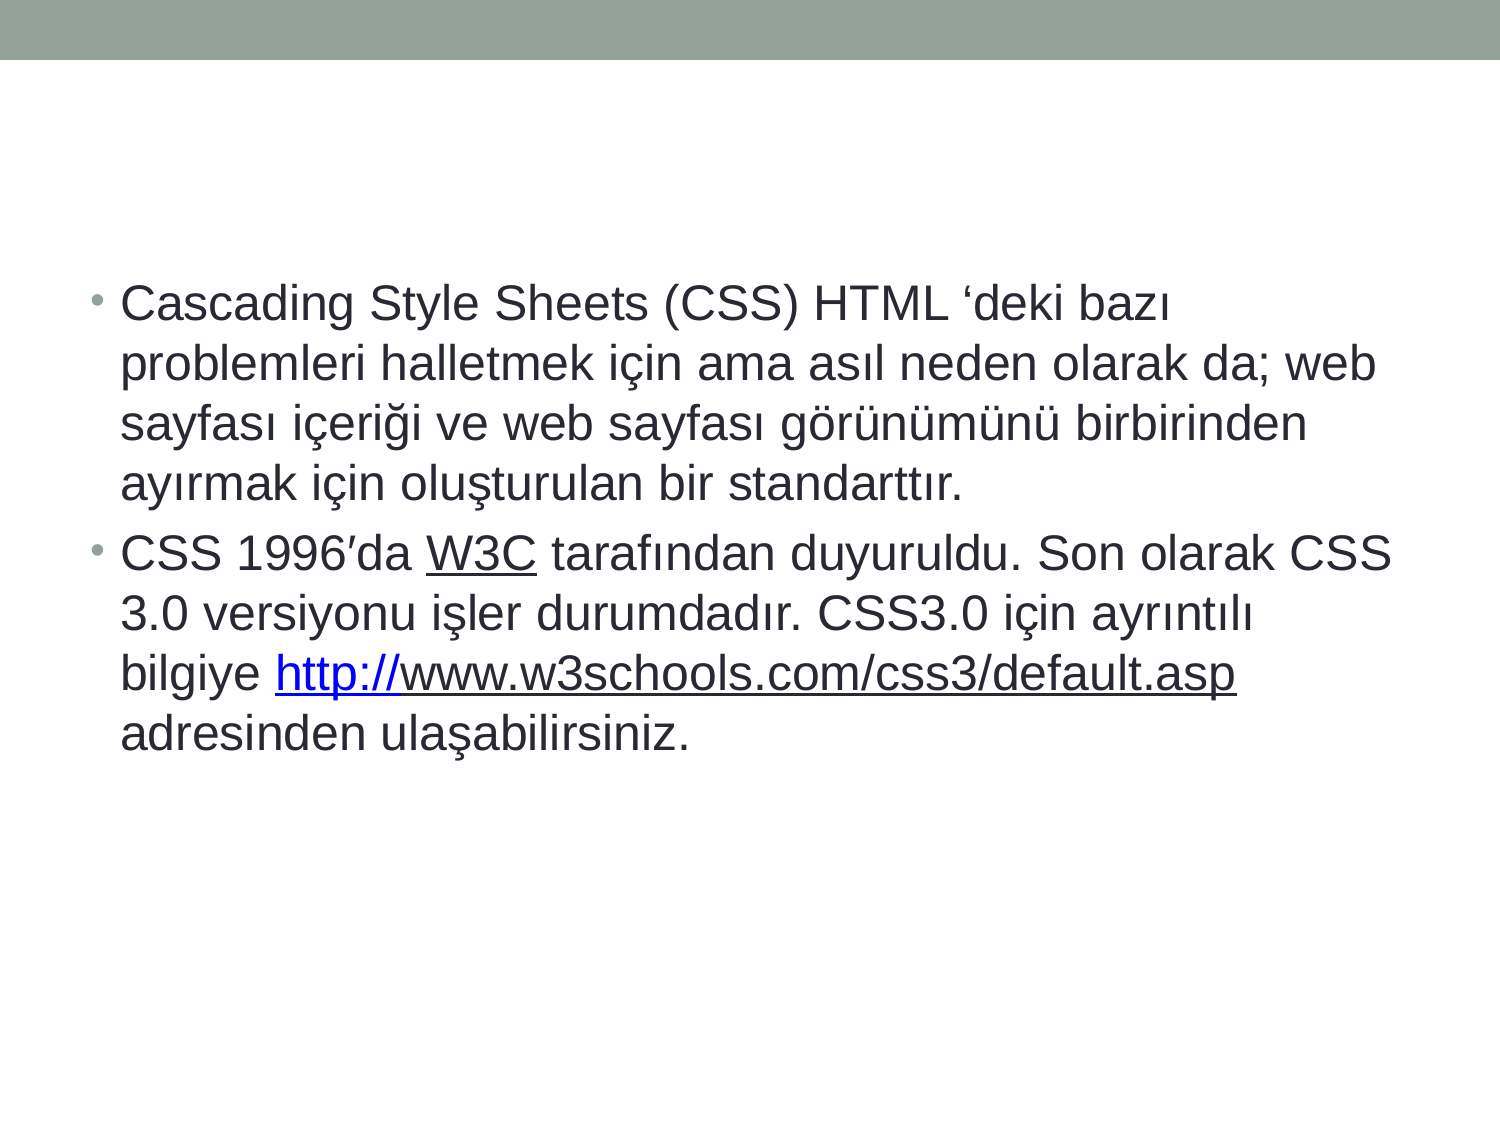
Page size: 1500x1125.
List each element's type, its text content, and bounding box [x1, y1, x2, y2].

list Cascading Style Sheets (CSS) HTML ‘deki bazı problemleri halletmek için ama asıl neden olarak da; web sayfası içeriği ve web sayfası görünümünü birbirinden ayırmak için oluşturulan bir standarttır. CSS 1996′da W3C tarafından duyuruldu. Son olarak CSS 3.0 versiyonu işler durumdadır. CSS3.0 için ayrıntılı bilgiye http://www.w3schools.com/css3/default.asp adresinden ulaşabilirsiniz. [75, 262, 1425, 1063]
